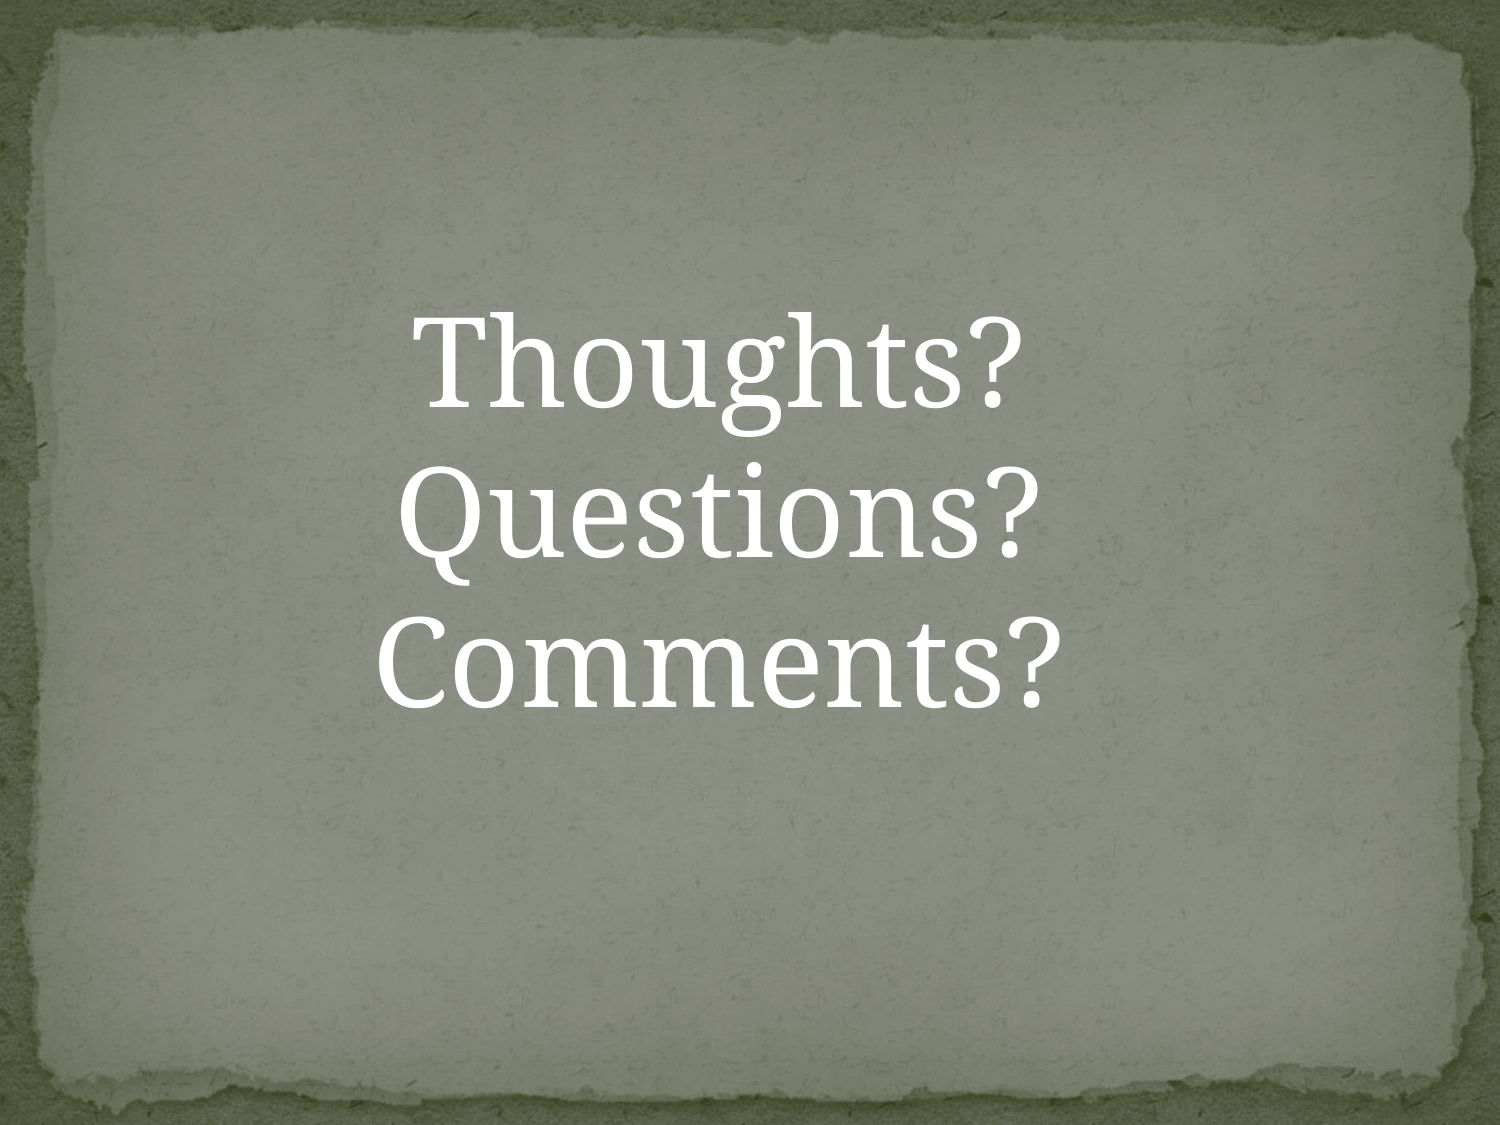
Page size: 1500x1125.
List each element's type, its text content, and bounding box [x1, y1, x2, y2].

text_box Thoughts? Questions? Comments? [249, 274, 1188, 740]
